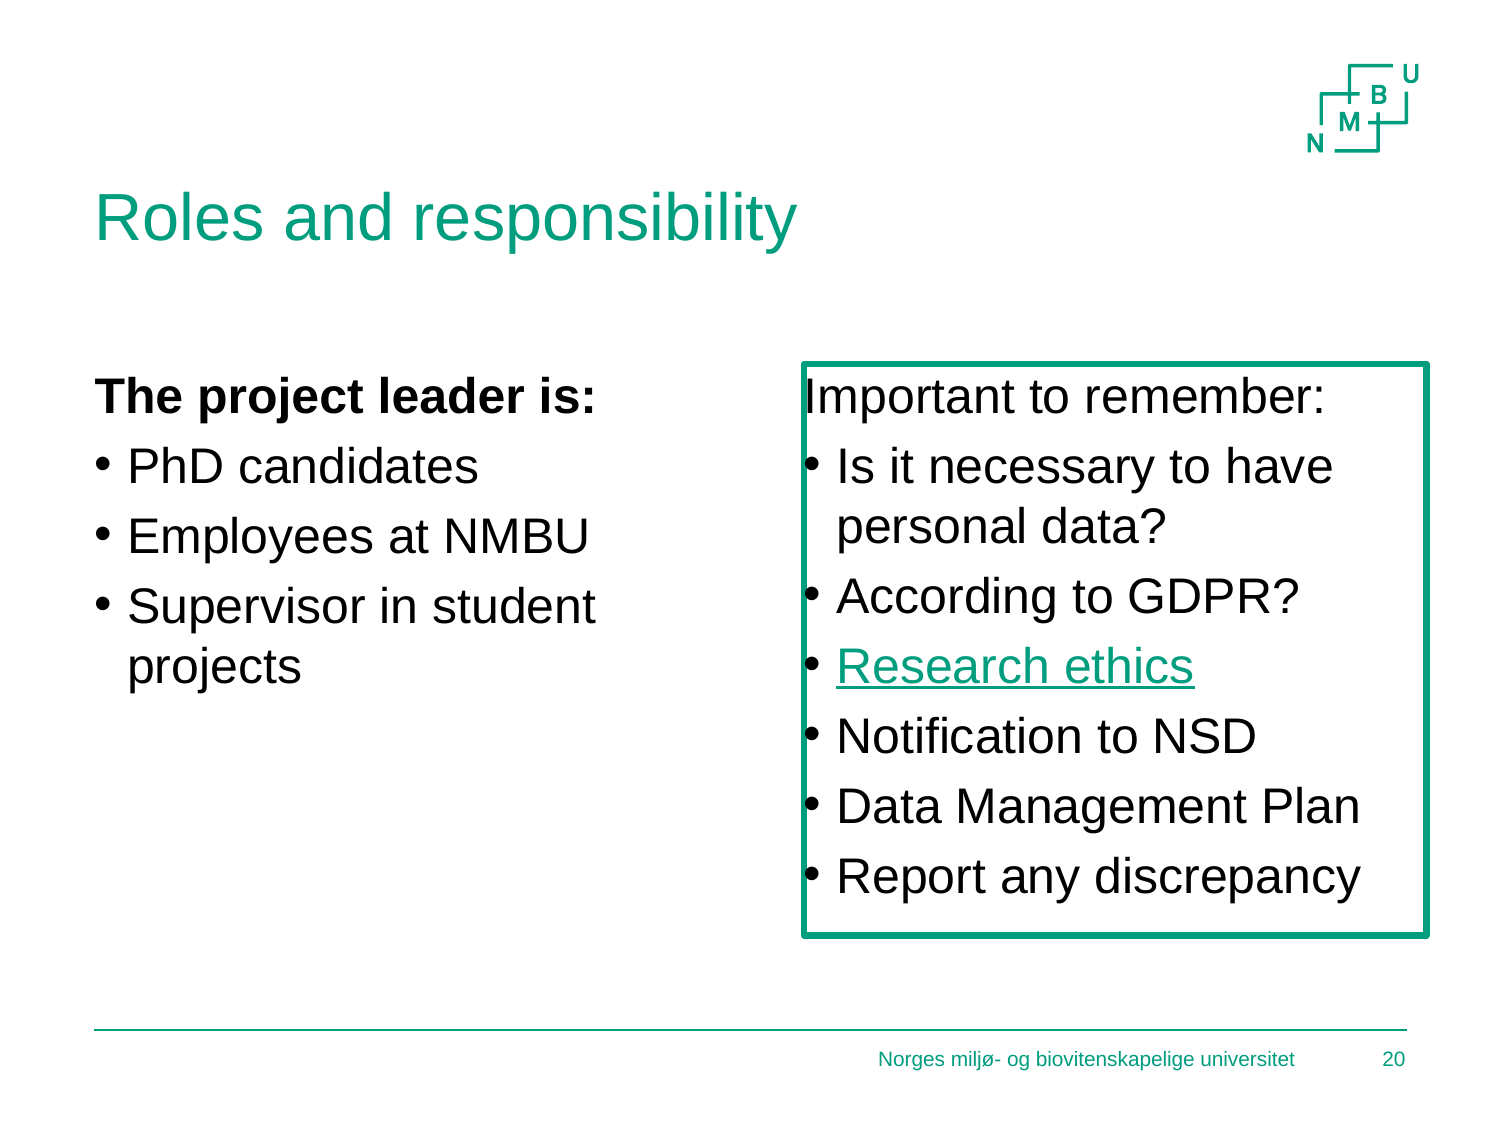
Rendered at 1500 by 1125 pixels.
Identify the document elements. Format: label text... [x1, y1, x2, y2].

list The project leader is: PhD candidates Employees at NMBU Supervisor in student projects [94, 363, 717, 1014]
slide_number Norges miljø- og biovitenskapelige universitet [878, 1045, 1353, 1071]
title Roles and responsibility [94, 173, 1213, 254]
list Important to remember: Is it necessary to have personal data? According to GDPR? Research ethics Notification to NSD Data Management Plan Report any discrepancy [804, 363, 1427, 936]
slide_number 20 [1356, 1045, 1406, 1071]
